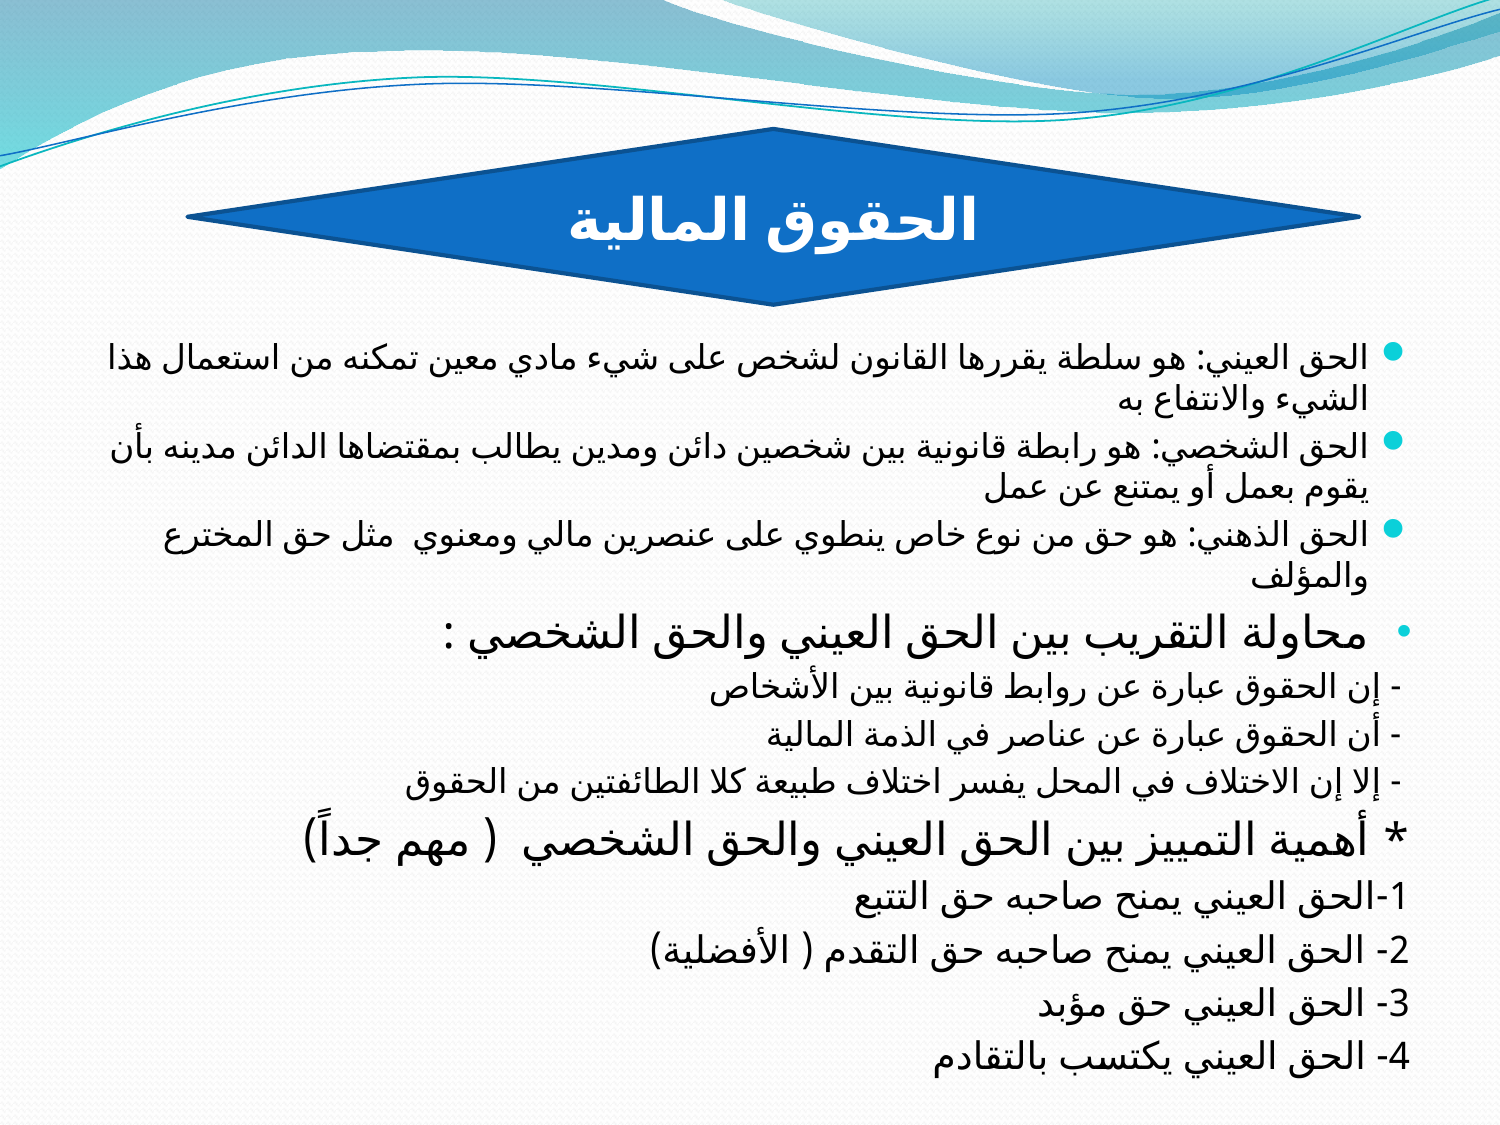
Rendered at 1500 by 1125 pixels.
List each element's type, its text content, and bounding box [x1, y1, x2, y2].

text_box الحقوق المالية [185, 126, 1362, 307]
list الحق العيني: هو سلطة يقررها القانون لشخص على شيء مادي معين تمكنه من استعمال هذا الشيء والانتفاع به الحق الشخصي: هو رابطة قانونية بين شخصين دائن ومدين يطالب بمقتضاها الدائن مدينه بأن يقوم بعمل أو يمتنع عن عمل الحق الذهني: هو حق من نوع خاص ينطوي على عنصرين مالي ومعنوي مثل حق المخترع والمؤلف محاولة التقريب بين الحق العيني والحق الشخصي : - إن الحقوق عبارة عن روابط قانونية بين الأشخاص - أن الحقوق عبارة عن عناصر في الذمة المالية - إلا إن الاختلاف في المحل يفسر اختلاف طبيعة كلا الطائفتين من الحقوق * أهمية التمييز بين الحق العيني والحق الشخصي ( مهم جداً) 1-الحق العيني يمنح صاحبه حق التتبع 2- الحق العيني يمنح صاحبه حق التقدم ( الأفضلية) 3- الحق العيني حق مؤبد 4- الحق العيني يكتسب بالتقادم [75, 328, 1425, 1090]
